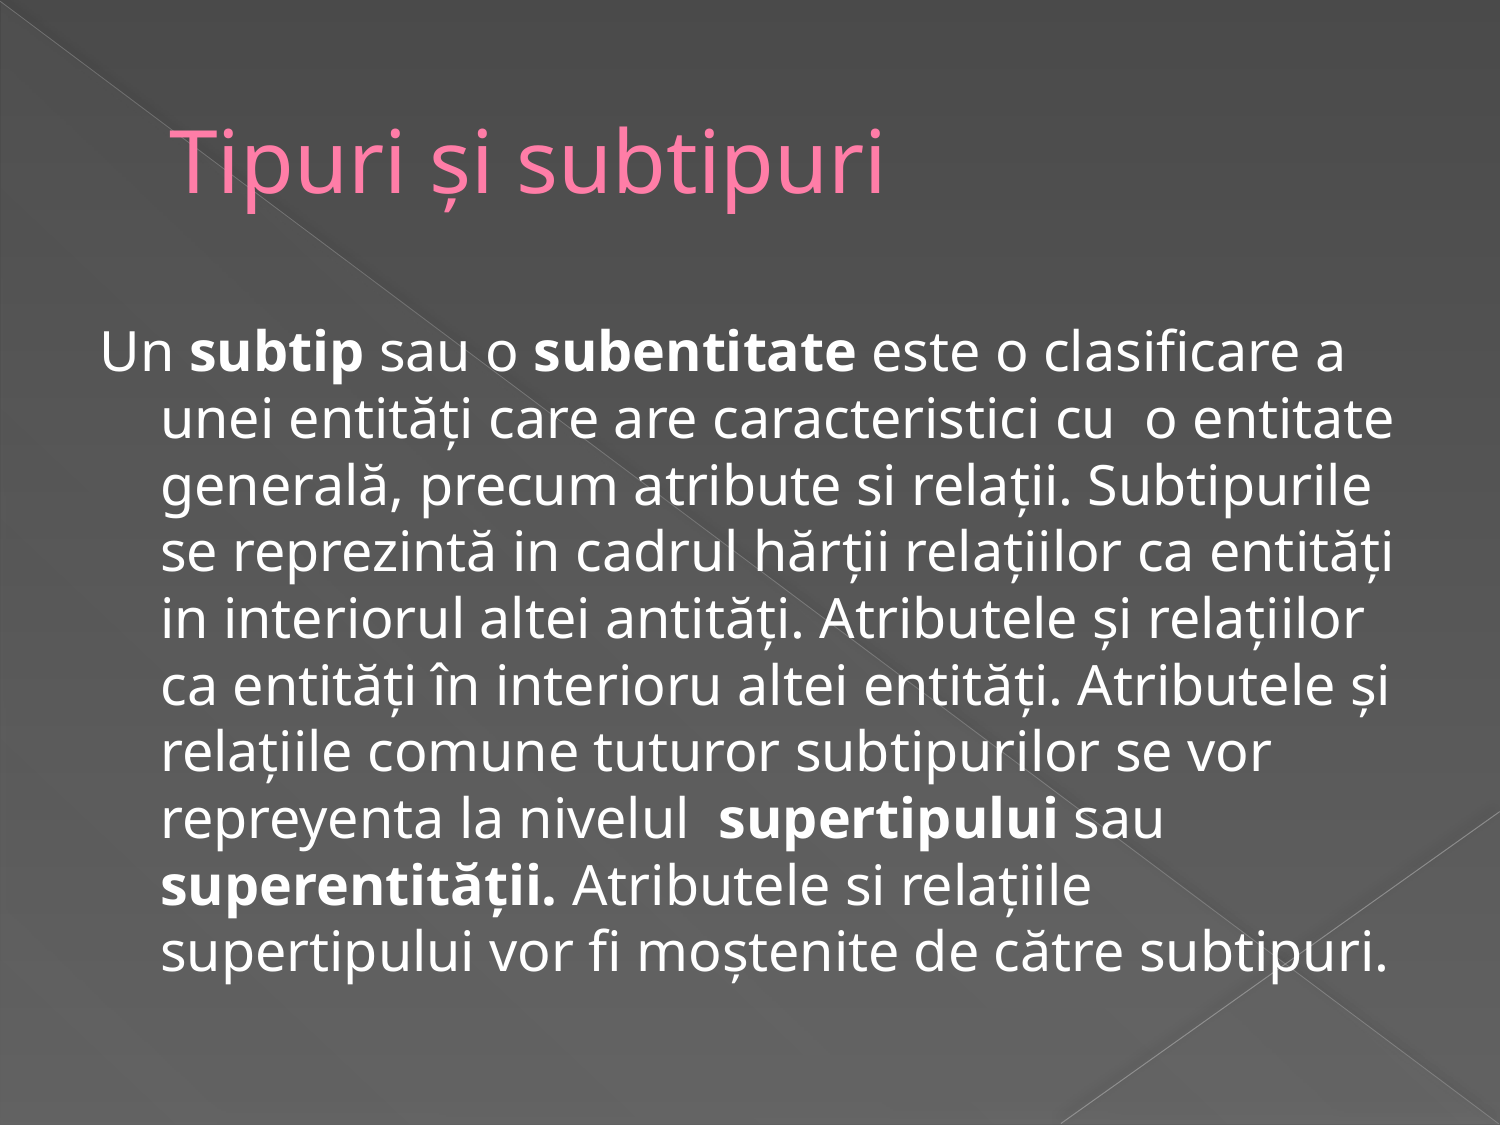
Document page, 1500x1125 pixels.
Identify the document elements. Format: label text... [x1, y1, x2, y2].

title Tipuri şi subtipuri [75, 43, 1425, 274]
list Un subtip sau o subentitate este o clasificare a unei entităţi care are caracteristici cu o entitate generală, precum atribute si relaţii. Subtipurile se reprezintă in cadrul hărţii relaţiilor ca entităţi in interiorul altei antităţi. Atributele şi relaţiilor ca entităţi în interioru altei entităţi. Atributele şi relaţiile comune tuturor subtipurilor se vor repreyenta la nivelul supertipului sau superentităţii. Atributele si relaţiile supertipului vor fi moştenite de către subtipuri. [75, 308, 1425, 1059]
